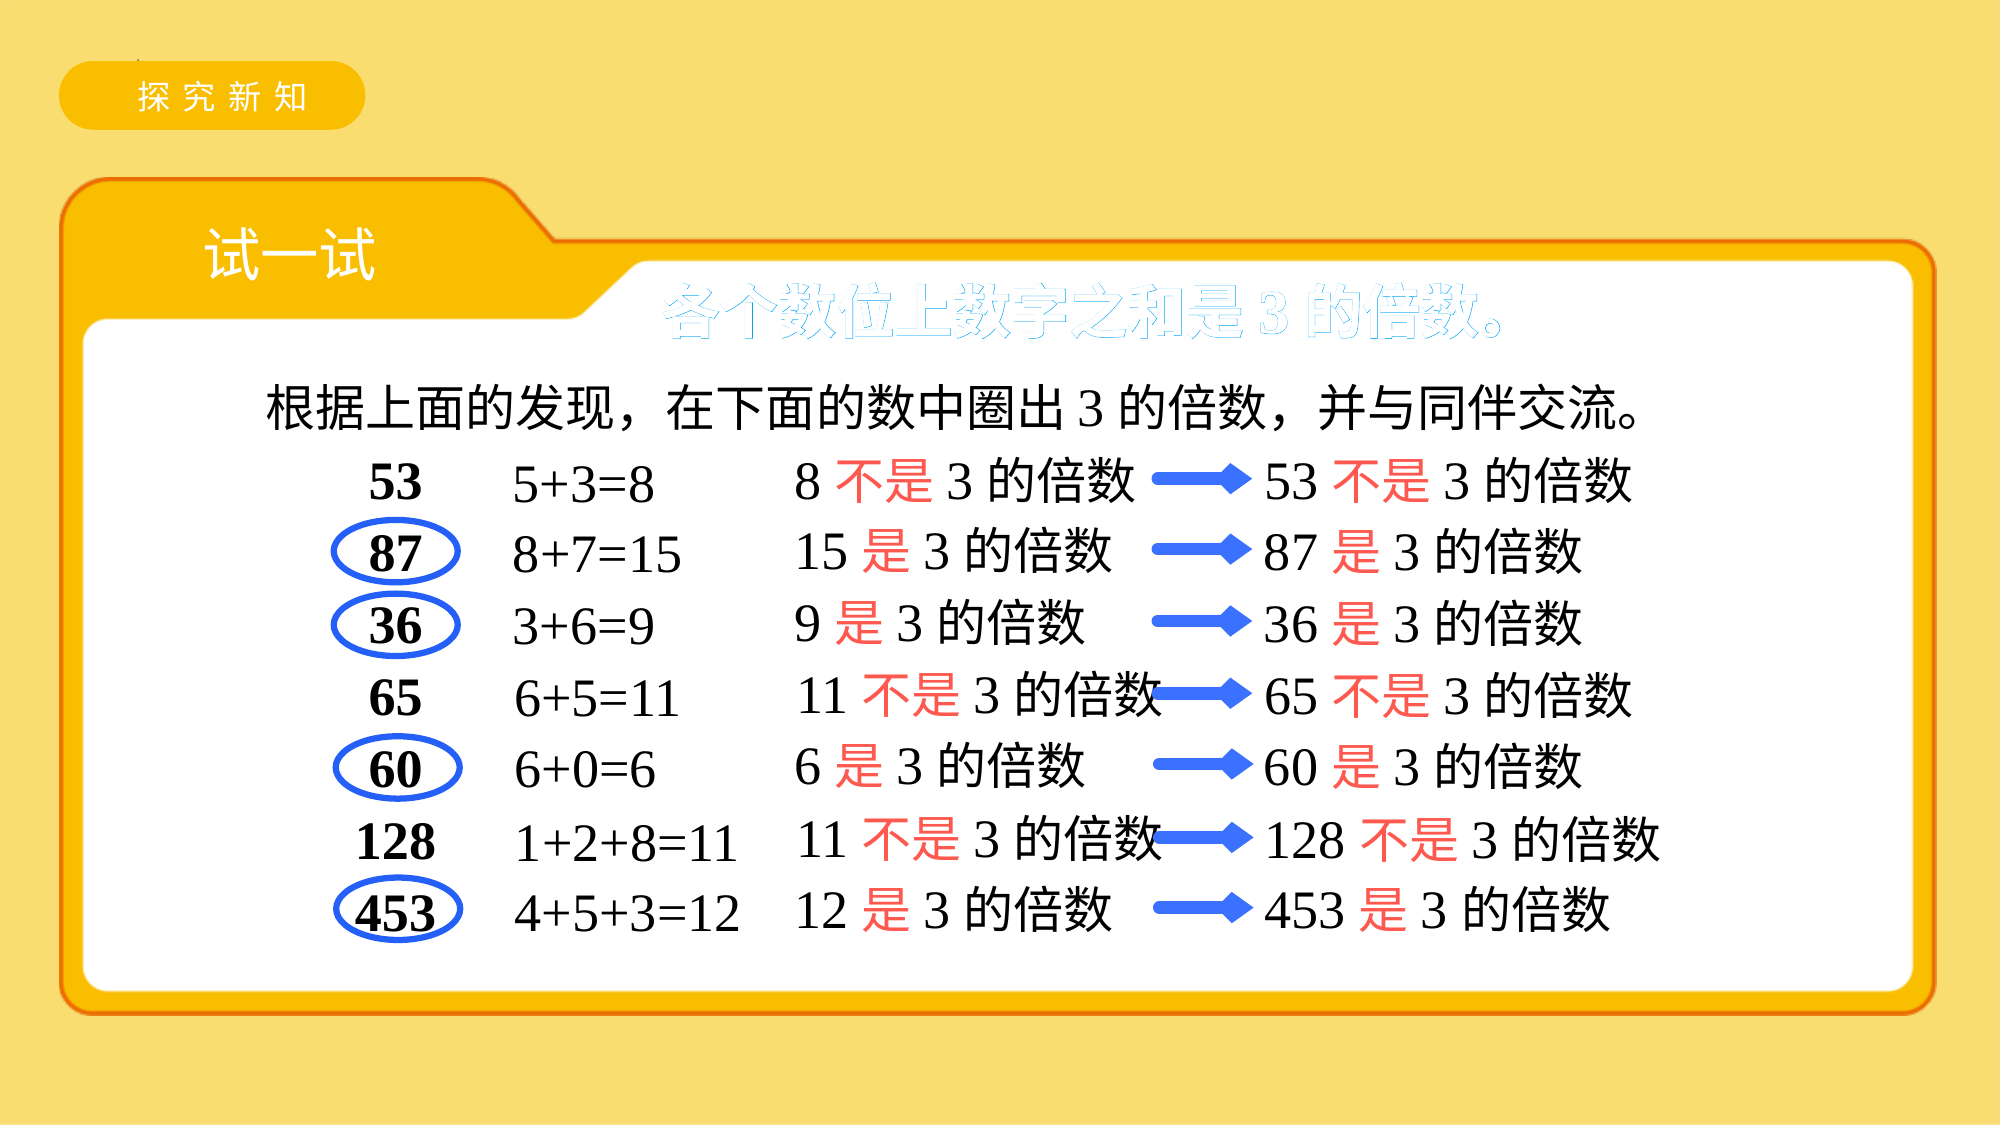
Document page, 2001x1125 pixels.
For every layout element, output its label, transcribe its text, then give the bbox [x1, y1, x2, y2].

text_box 87 [334, 516, 457, 542]
text_box 8+7=15 [498, 511, 698, 591]
text_box 53不是3的倍数 [1249, 438, 1649, 518]
text_box 6+5=11 [499, 655, 697, 736]
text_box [646, 263, 1657, 355]
text_box 11不是3的倍数 [781, 796, 1179, 877]
text_box 60是3的倍数 [1249, 723, 1599, 797]
text_box 探究新知 [111, 68, 333, 124]
text_box 128 [314, 804, 477, 872]
text_box 试一试 [187, 210, 494, 295]
text_box [332, 592, 459, 658]
text_box 453是3的倍数 [1249, 867, 1626, 947]
text_box 65 [332, 660, 459, 728]
text_box 15是3的倍数 [779, 508, 1129, 588]
text_box 12是3的倍数 [779, 866, 1129, 947]
text_box 9是3的倍数 [779, 579, 1102, 660]
text_box 65不是3的倍数 [1249, 652, 1649, 733]
text_box 87是3的倍数 [1249, 508, 1599, 580]
text_box 根据上面的发现，在下面的数中圈出3的倍数，并与同伴交流。 [250, 332, 1810, 445]
text_box 5+3=8 [498, 440, 671, 511]
text_box 6是3的倍数 [779, 722, 1102, 803]
text_box 53 [332, 444, 459, 512]
text_box 453 [314, 876, 477, 944]
text_box 4+5+3=12 [499, 869, 758, 950]
text_box 128不是3的倍数 [1249, 797, 1677, 877]
text_box [332, 518, 459, 584]
text_box 60 [332, 732, 452, 785]
text_box 3+6=9 [498, 583, 671, 663]
text_box 1+2+8=11 [499, 799, 755, 869]
text_box 8不是3的倍数 [779, 437, 1152, 518]
text_box 36是3的倍数 [1249, 580, 1599, 652]
text_box 11不是3的倍数 [781, 652, 1179, 732]
text_box 36 [333, 588, 459, 619]
text_box [335, 876, 462, 942]
text_box 6+0=6 [499, 726, 672, 799]
picture [0, 0, 2000, 1125]
text_box [334, 735, 461, 800]
